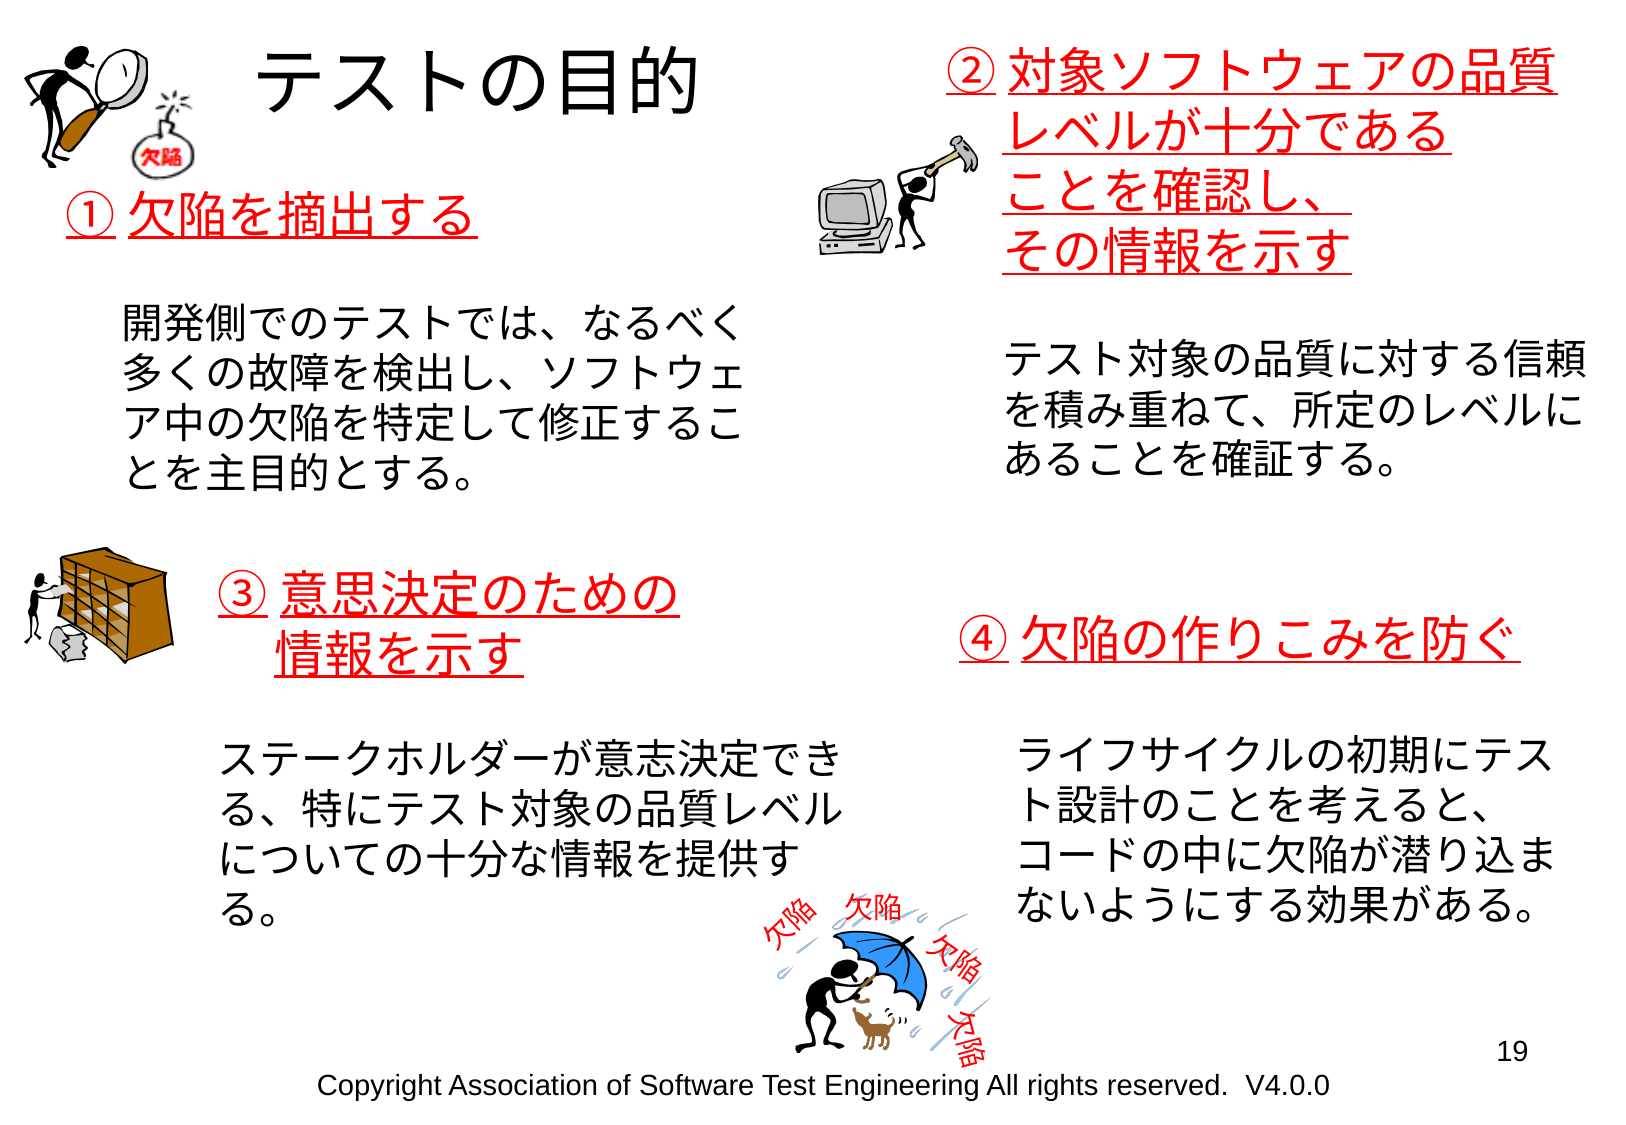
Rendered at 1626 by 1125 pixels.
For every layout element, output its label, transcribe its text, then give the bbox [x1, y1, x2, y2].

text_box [737, 867, 1021, 1093]
picture [24, 547, 174, 664]
text_box ④欠陥の作りこみを防ぐ ライフサイクルの初期にテスト設計のことを考えると、コードの中に欠陥が潜り込まないようにする効果がある。 [943, 600, 1604, 980]
text_box ③意思決定のための 情報を示す ステークホルダーが意志決定できる、特にテスト対象の品質レベルについての十分な情報を提供する。 [202, 554, 864, 990]
text_box テストの目的 [236, 27, 897, 133]
slide_number ‹#› [1164, 1024, 1544, 1103]
picture [818, 135, 978, 255]
picture [24, 46, 210, 185]
footer Copyright Association of Software Test Engineering All rights reserved. V4.0.0 [233, 1058, 1415, 1103]
text_box ②対象ソフトウェアの品質レベルが十分である ことを確認し、 その情報を示す テスト対象の品質に対する信頼を積み重ねて、所定のレベルにあることを確証する。 [931, 1, 1604, 522]
list ①欠陥を摘出する 開発側でのテストでは、なるべく多くの故障を検出し、ソフトウェア中の欠陥を特定して修正することを主目的とする。 [50, 175, 778, 508]
